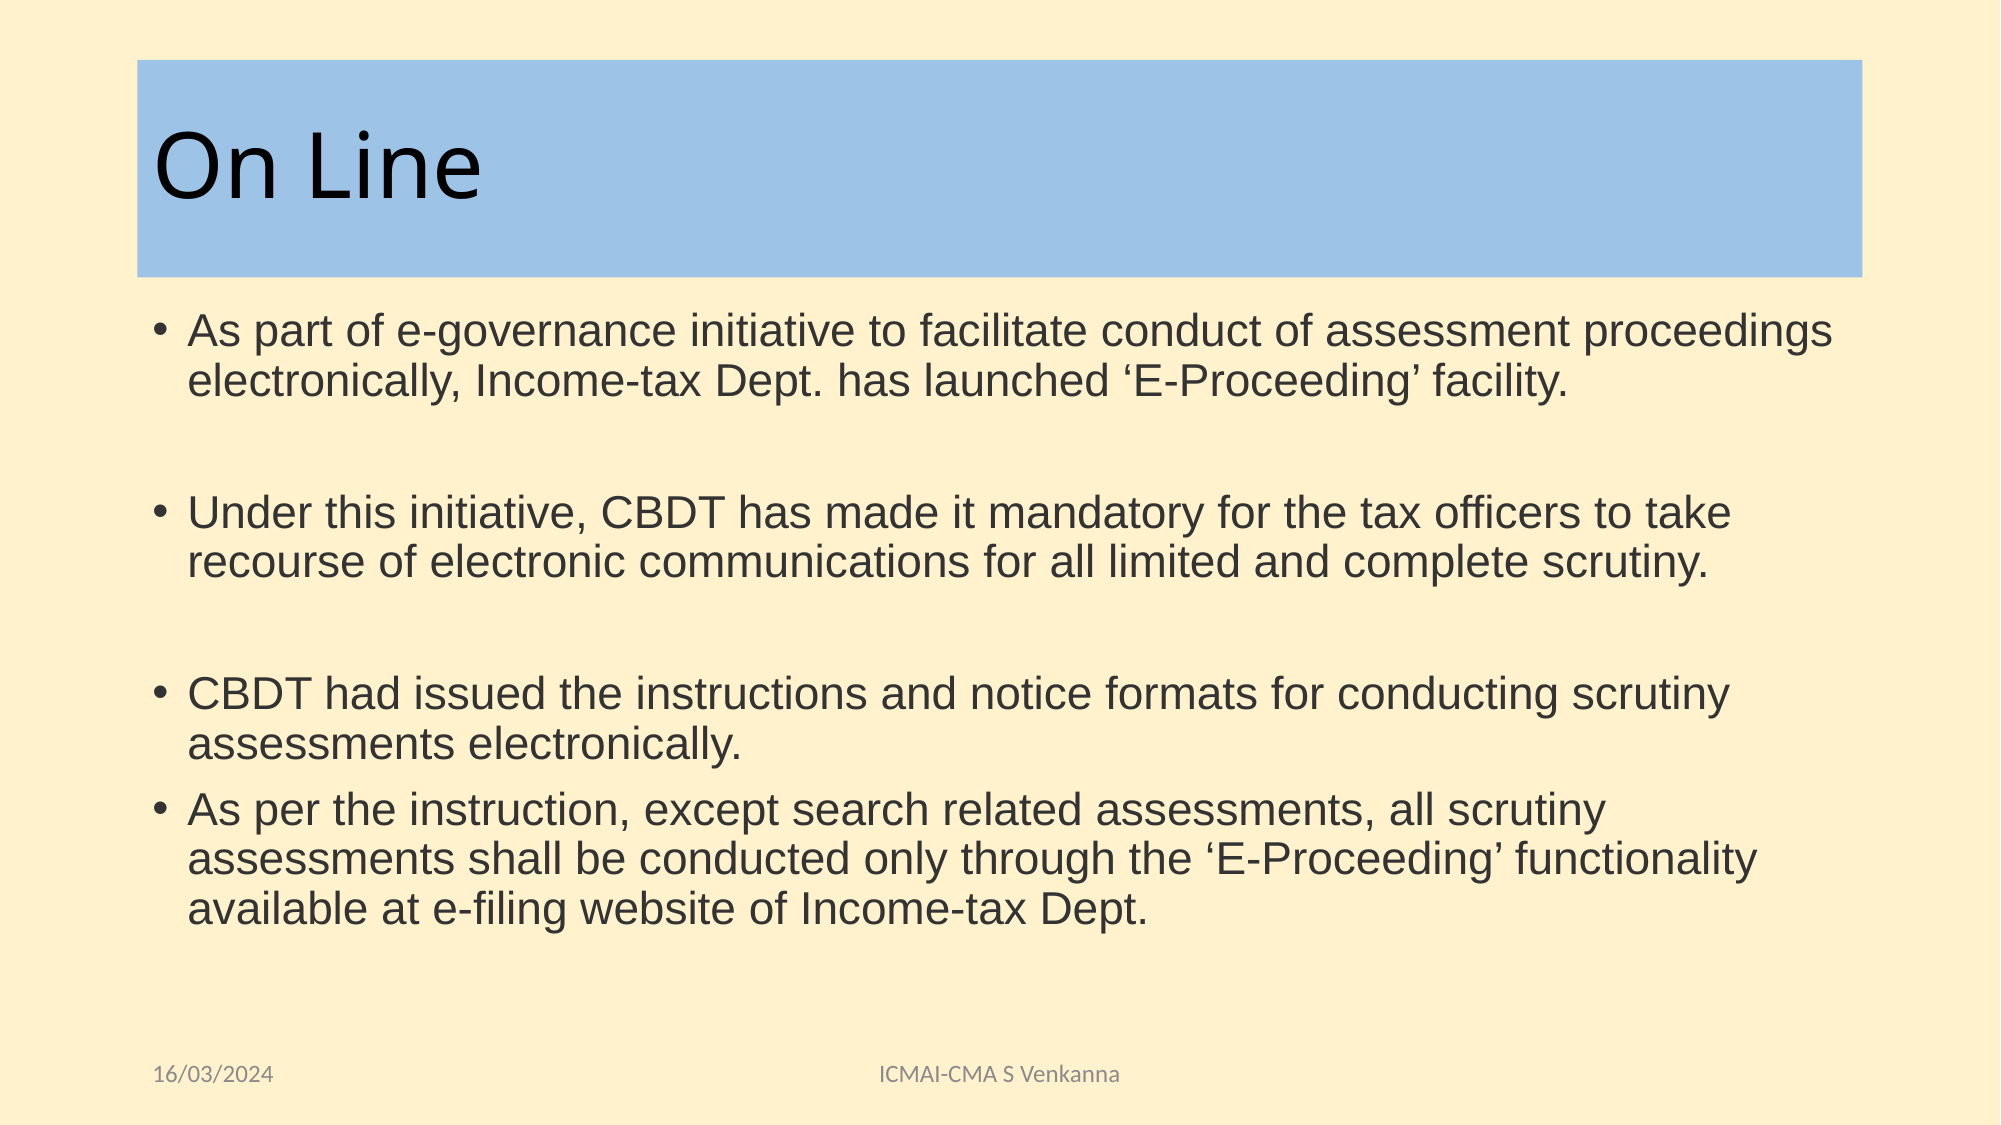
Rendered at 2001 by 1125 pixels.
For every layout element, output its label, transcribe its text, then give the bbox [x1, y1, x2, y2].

footer ICMAI-CMA S Venkanna [662, 1042, 1338, 1103]
list As part of e-governance initiative to facilitate conduct of assessment proceedings electronically, Income-tax Dept. has launched ‘E-Proceeding’ facility. Under this initiative, CBDT has made it mandatory for the tax officers to take recourse of electronic communications for all limited and complete scrutiny. CBDT had issued the instructions and notice formats for conducting scrutiny assessments electronically. As per the instruction, except search related assessments, all scrutiny assessments shall be conducted only through the ‘E-Proceeding’ functionality available at e-filing website of Income-tax Dept. [137, 299, 1863, 1014]
title On Line [137, 59, 1863, 278]
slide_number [137, 1042, 588, 1103]
